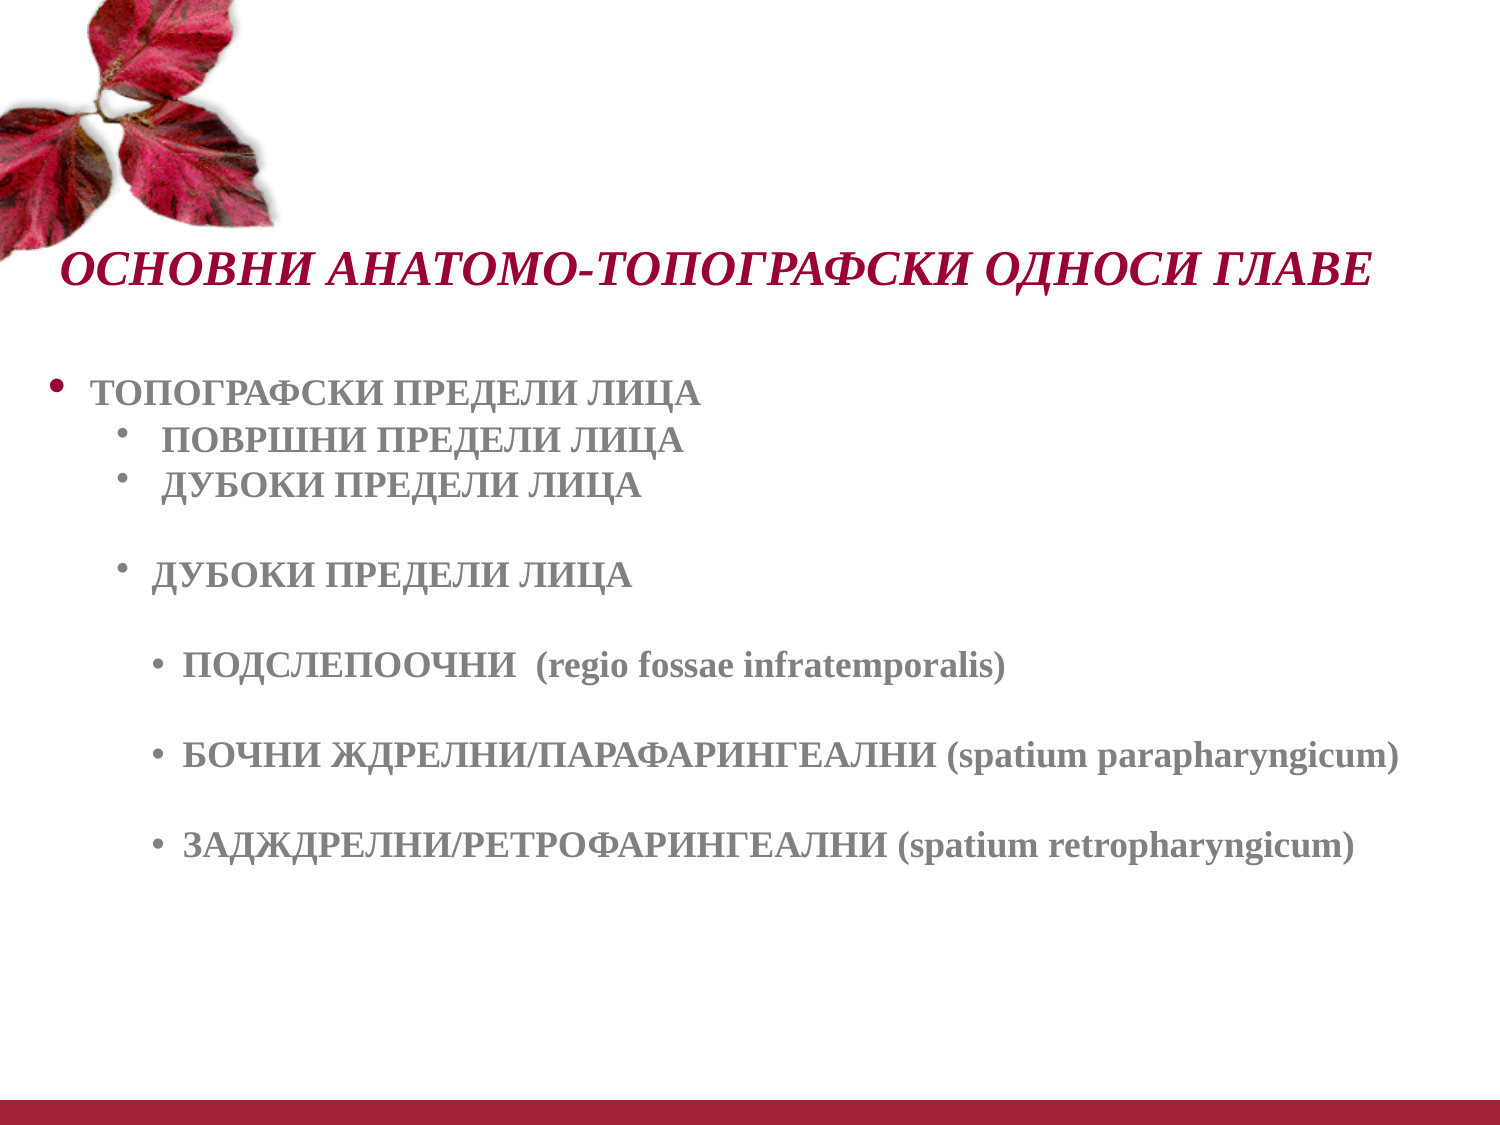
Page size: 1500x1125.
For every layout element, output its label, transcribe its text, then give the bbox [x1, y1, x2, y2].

text_box ОСНОВНИ АНАТОМО-ТОПОГРАФСКИ ОДНОСИ ГЛАВЕ ТОПОГРАФСКИ ПРЕДЕЛИ ЛИЦА ПОВРШНИ ПРЕДЕЛИ ЛИЦА ДУБОКИ ПРЕДЕЛИ ЛИЦА ДУБОКИ ПРЕДЕЛИ ЛИЦА ПОДСЛЕПООЧНИ (regio fossae infratemporalis) БОЧНИ ЖДРЕЛНИ/ПАРАФАРИНГЕАЛНИ (spatium parapharyngicum) ЗАДЖДРЕЛНИ/РЕТРОФАРИНГЕАЛНИ (spatium retropharyngicum) [33, 231, 1467, 1094]
picture [0, 0, 295, 273]
